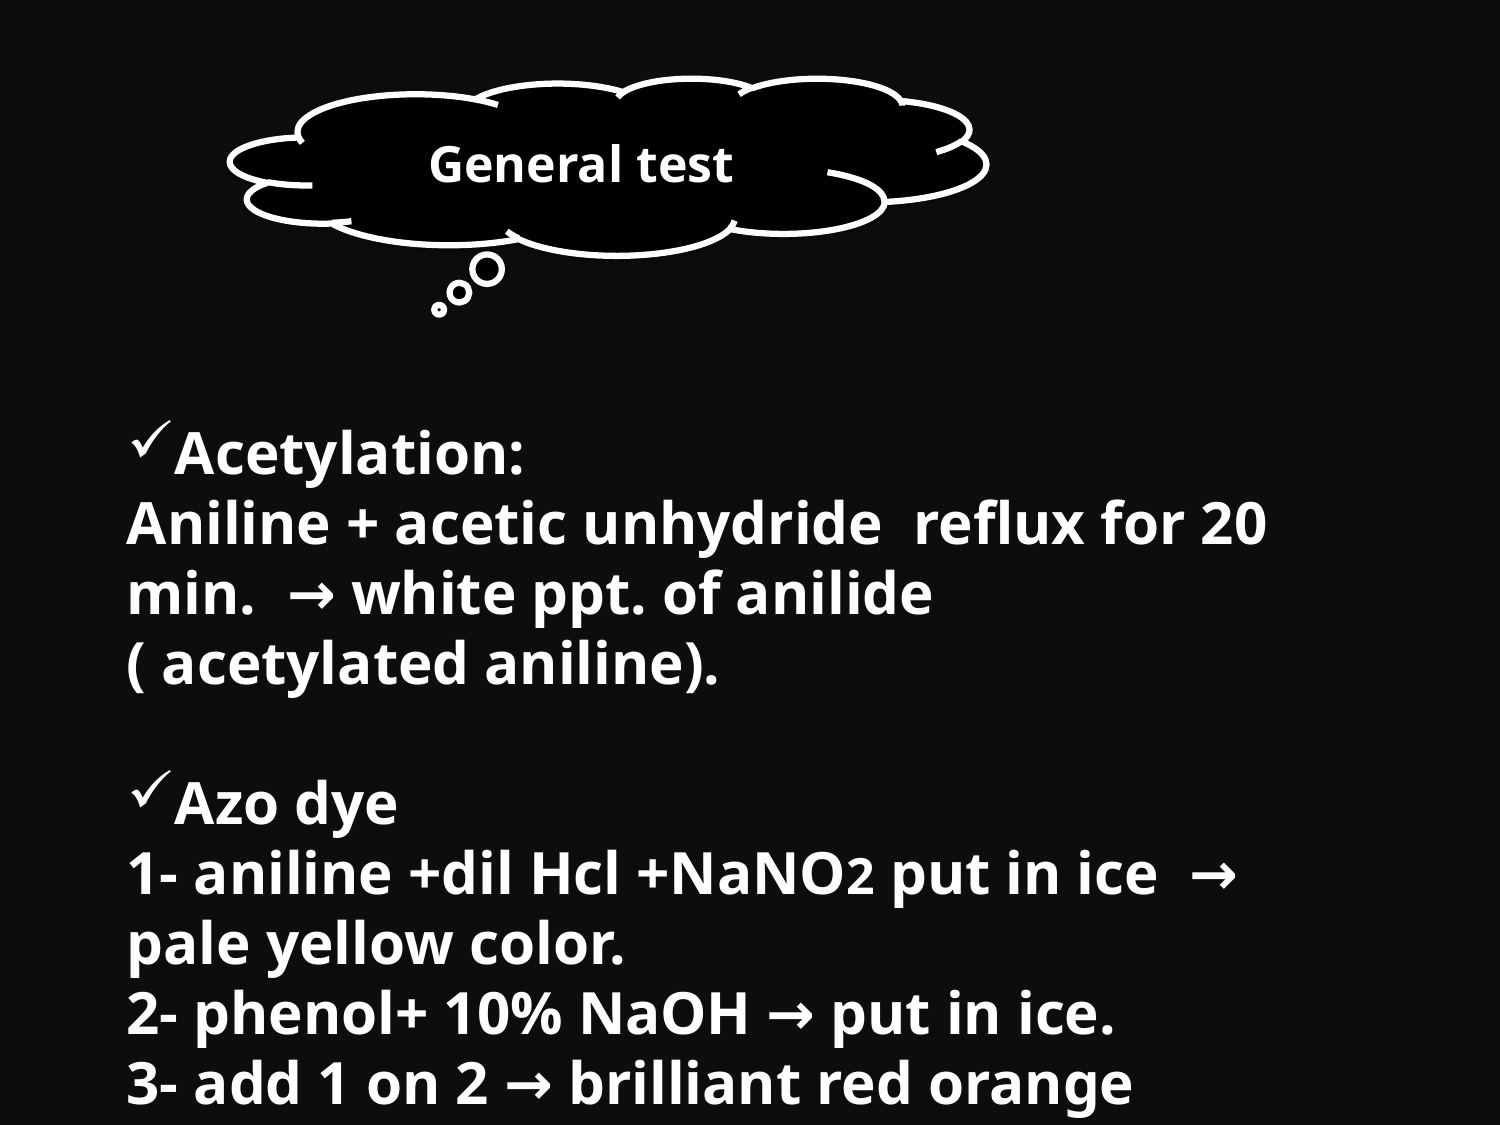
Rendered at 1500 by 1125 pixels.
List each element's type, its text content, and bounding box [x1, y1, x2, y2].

text_box Acetylation: Aniline + acetic unhydride reflux for 20 min. → white ppt. of anilide ( acetylated aniline). Azo dye 1- aniline +dil Hcl +NaNO2 put in ice → pale yellow color. 2- phenol+ 10% NaOH → put in ice. 3- add 1 on 2 → brilliant red orange color dye . [112, 408, 1306, 1125]
text_box General test [446, 279, 473, 306]
text_box General test [226, 75, 990, 260]
text_box General test [469, 251, 505, 288]
text_box General test [431, 301, 448, 318]
